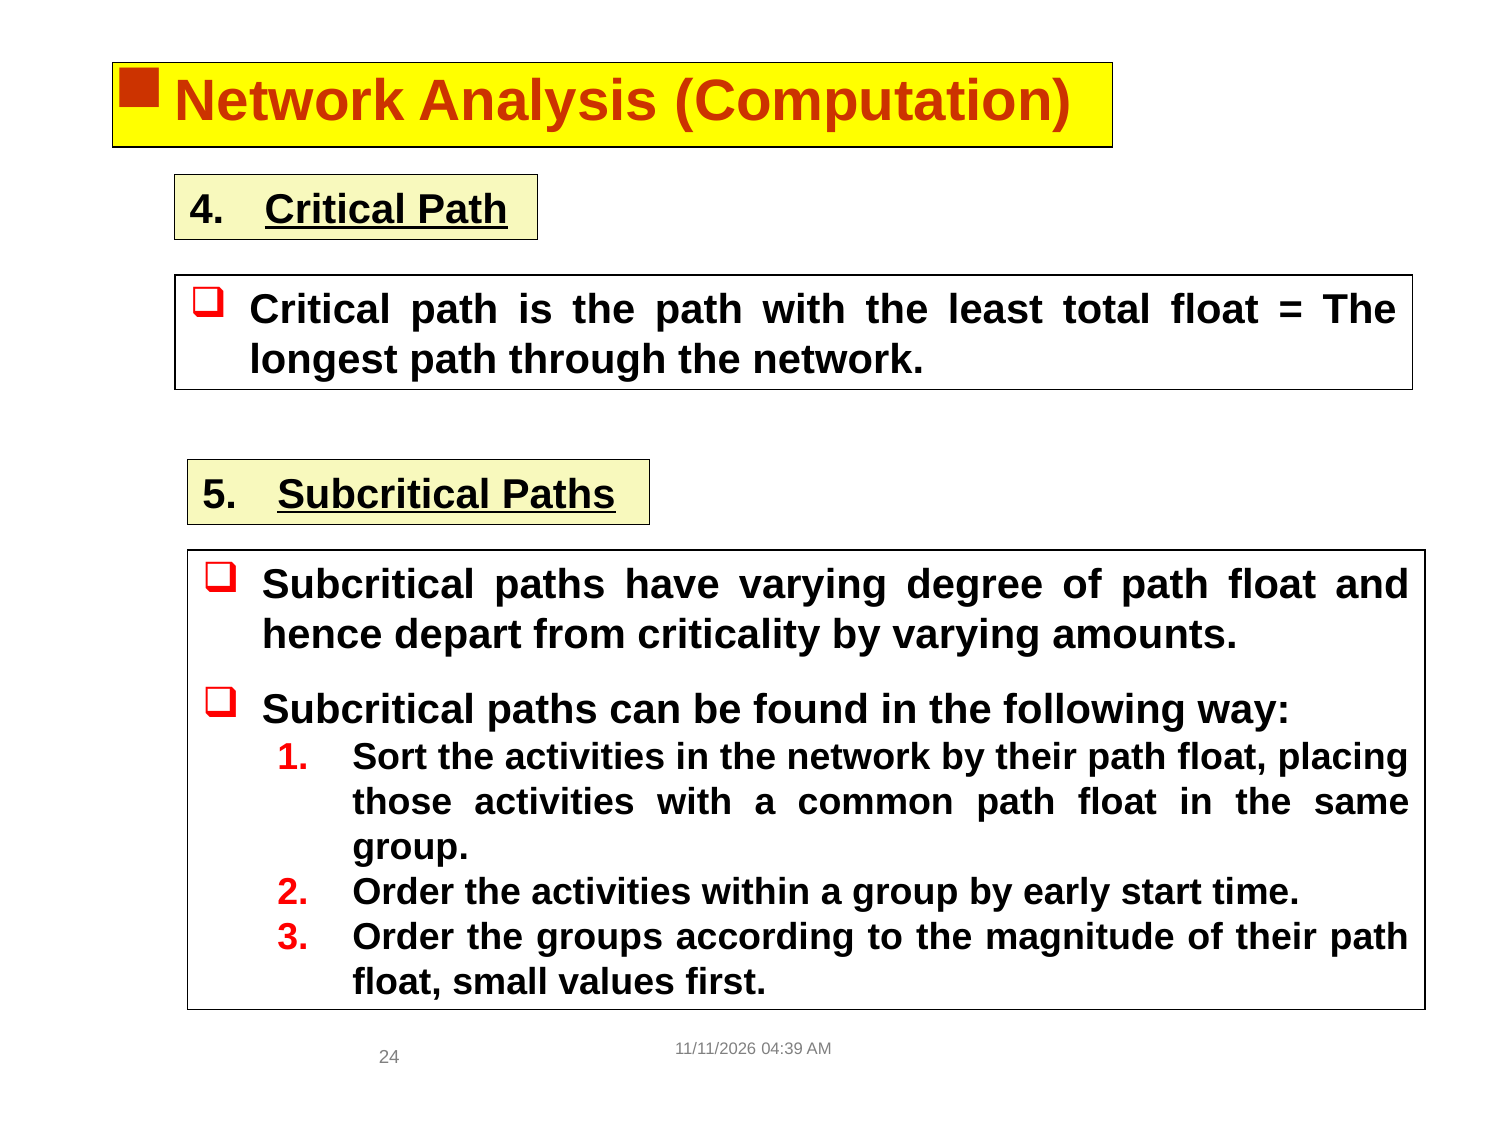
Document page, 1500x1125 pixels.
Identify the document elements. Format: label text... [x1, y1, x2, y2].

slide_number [674, 1037, 914, 1067]
slide_number 24 [359, 1044, 419, 1097]
text_box Critical Path [174, 174, 538, 240]
text_box Subcritical paths have varying degree of path float and hence depart from criticality by varying amounts. Subcritical paths can be found in the following way: Sort the activities in the network by their path float, placing those activities with a common path float in the same group. Order the activities within a group by early start time. Order the groups according to the magnitude of their path float, small values first. [187, 549, 1425, 1010]
text_box Network Analysis (Computation) [112, 62, 1113, 148]
text_box Subcritical Paths [187, 459, 650, 525]
text_box Critical path is the path with the least total float = The longest path through the network. [174, 274, 1413, 390]
